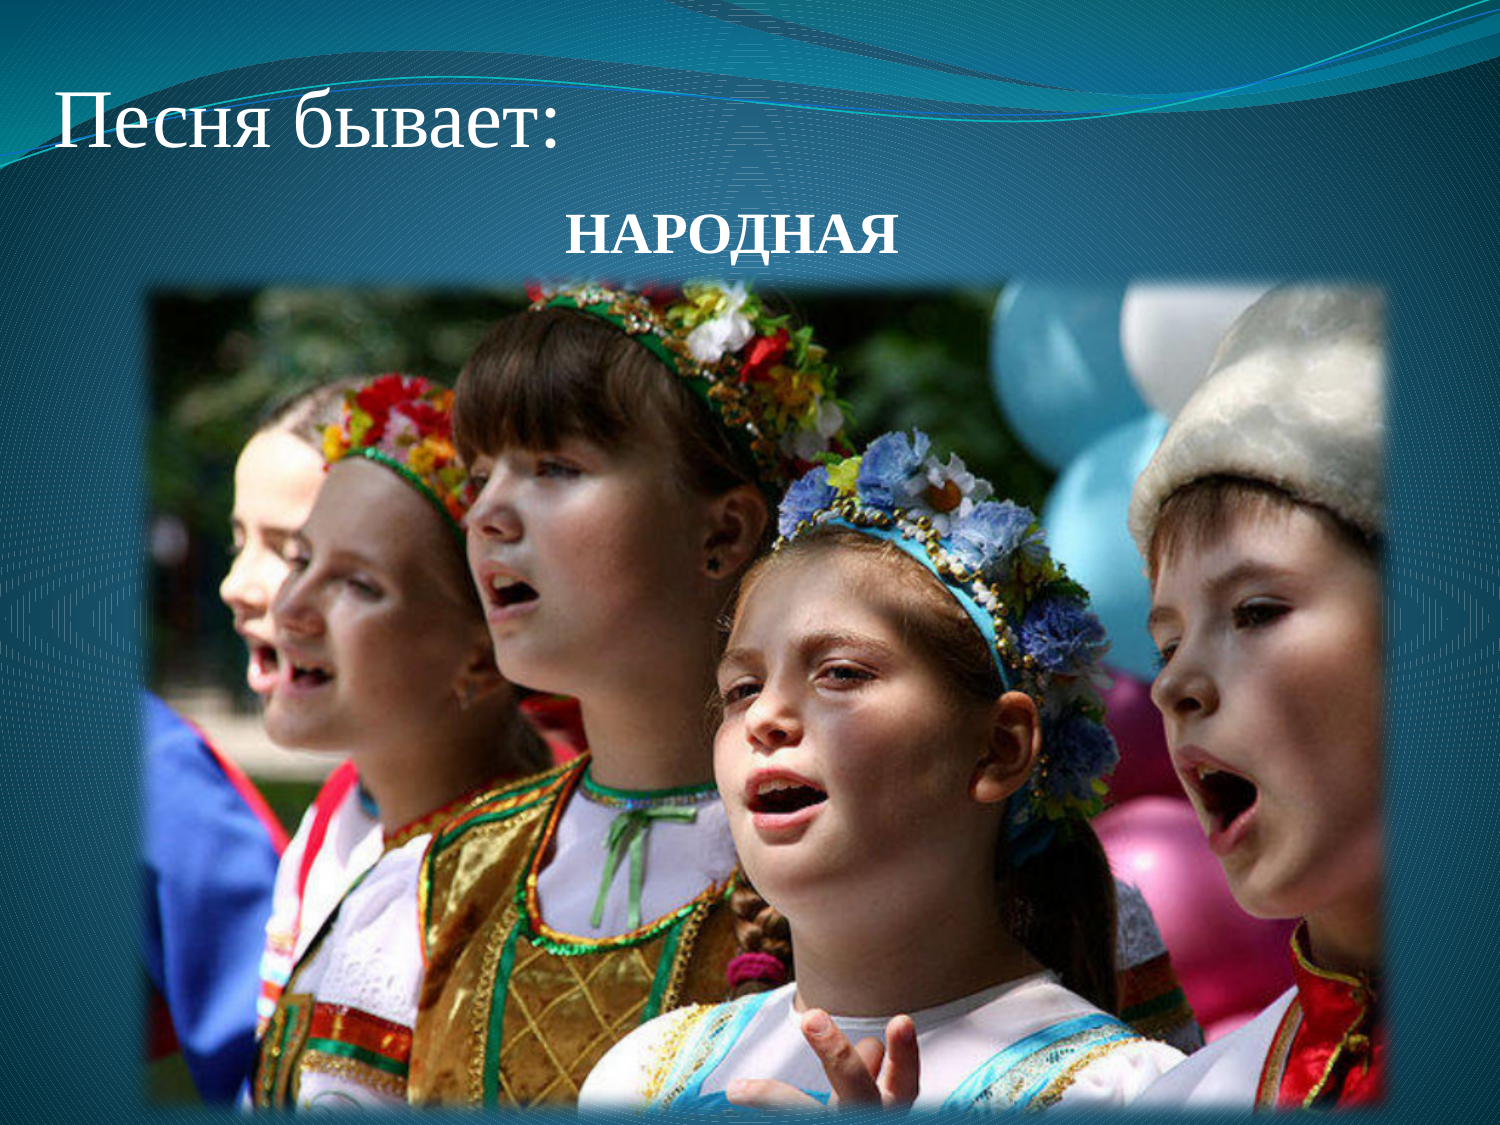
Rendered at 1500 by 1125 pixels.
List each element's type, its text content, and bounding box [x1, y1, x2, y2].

text_box НАРОДНАЯ [187, 187, 1278, 268]
title Песня бывает: [53, 19, 1448, 164]
picture [128, 269, 1403, 1125]
